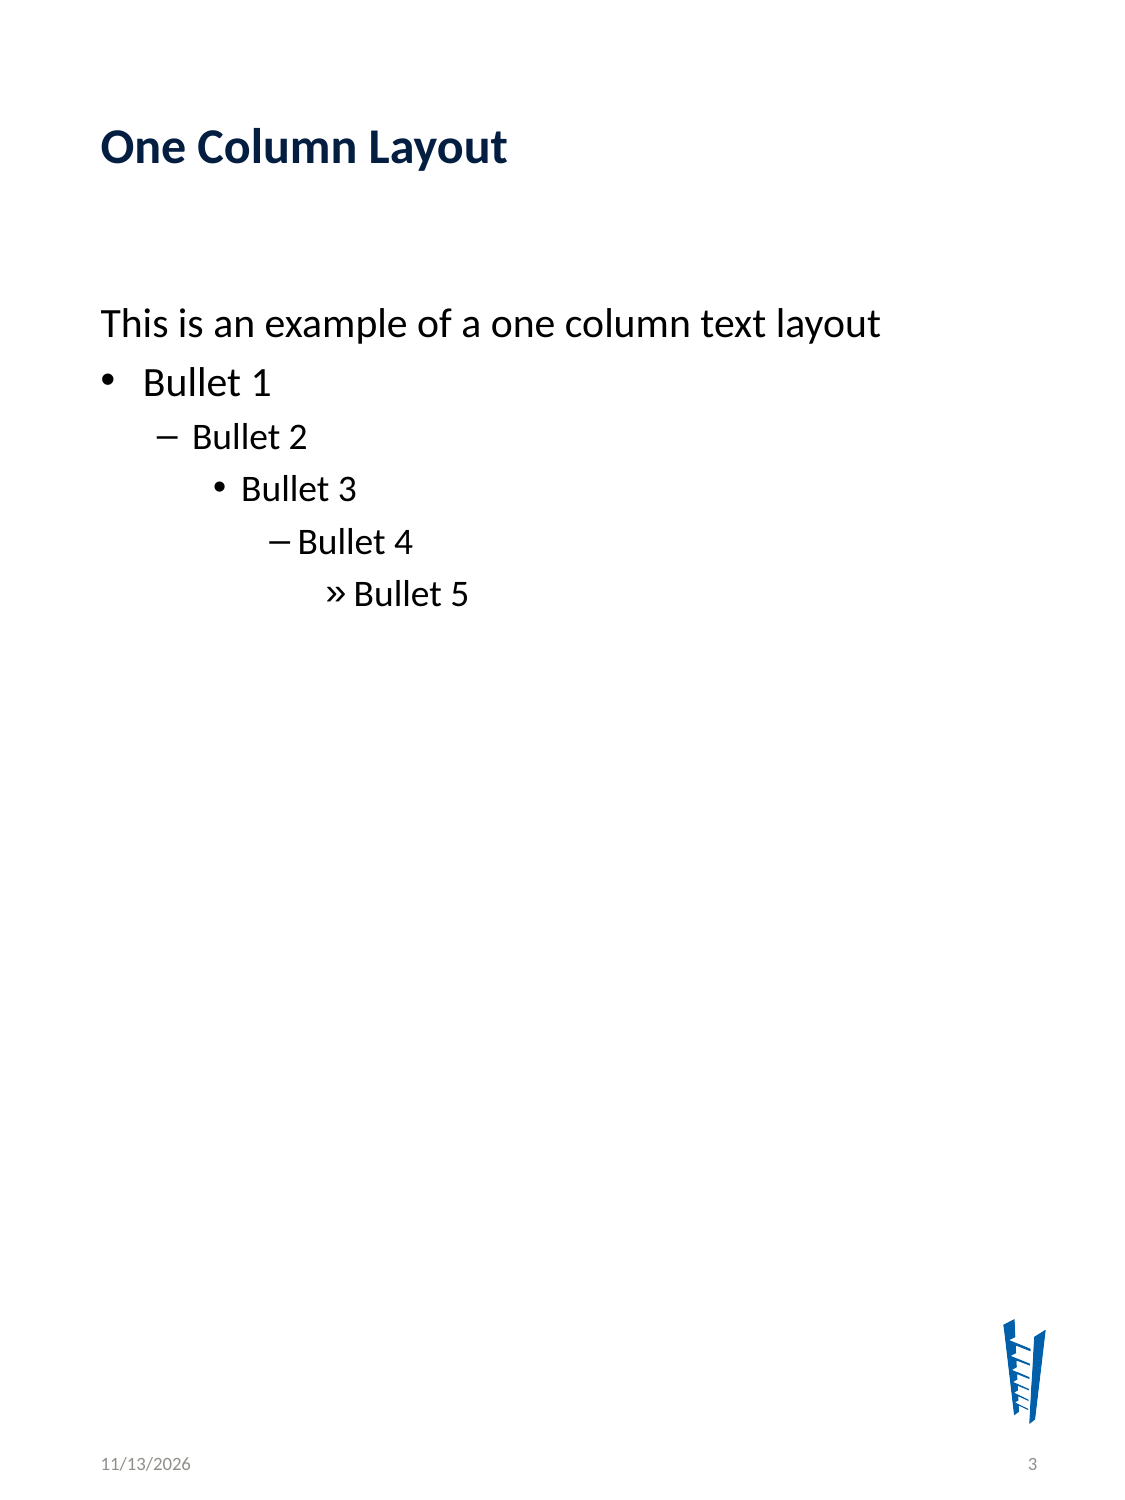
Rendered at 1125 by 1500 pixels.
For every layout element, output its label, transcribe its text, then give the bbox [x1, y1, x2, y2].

picture [1003, 1319, 1046, 1424]
list This is an example of a one column text layout Bullet 1 Bullet 2 Bullet 3 Bullet 4 Bullet 5 [100, 288, 1038, 1325]
title One Column Layout [100, 59, 1038, 228]
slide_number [100, 1441, 264, 1487]
slide_number 3 [874, 1441, 1038, 1487]
